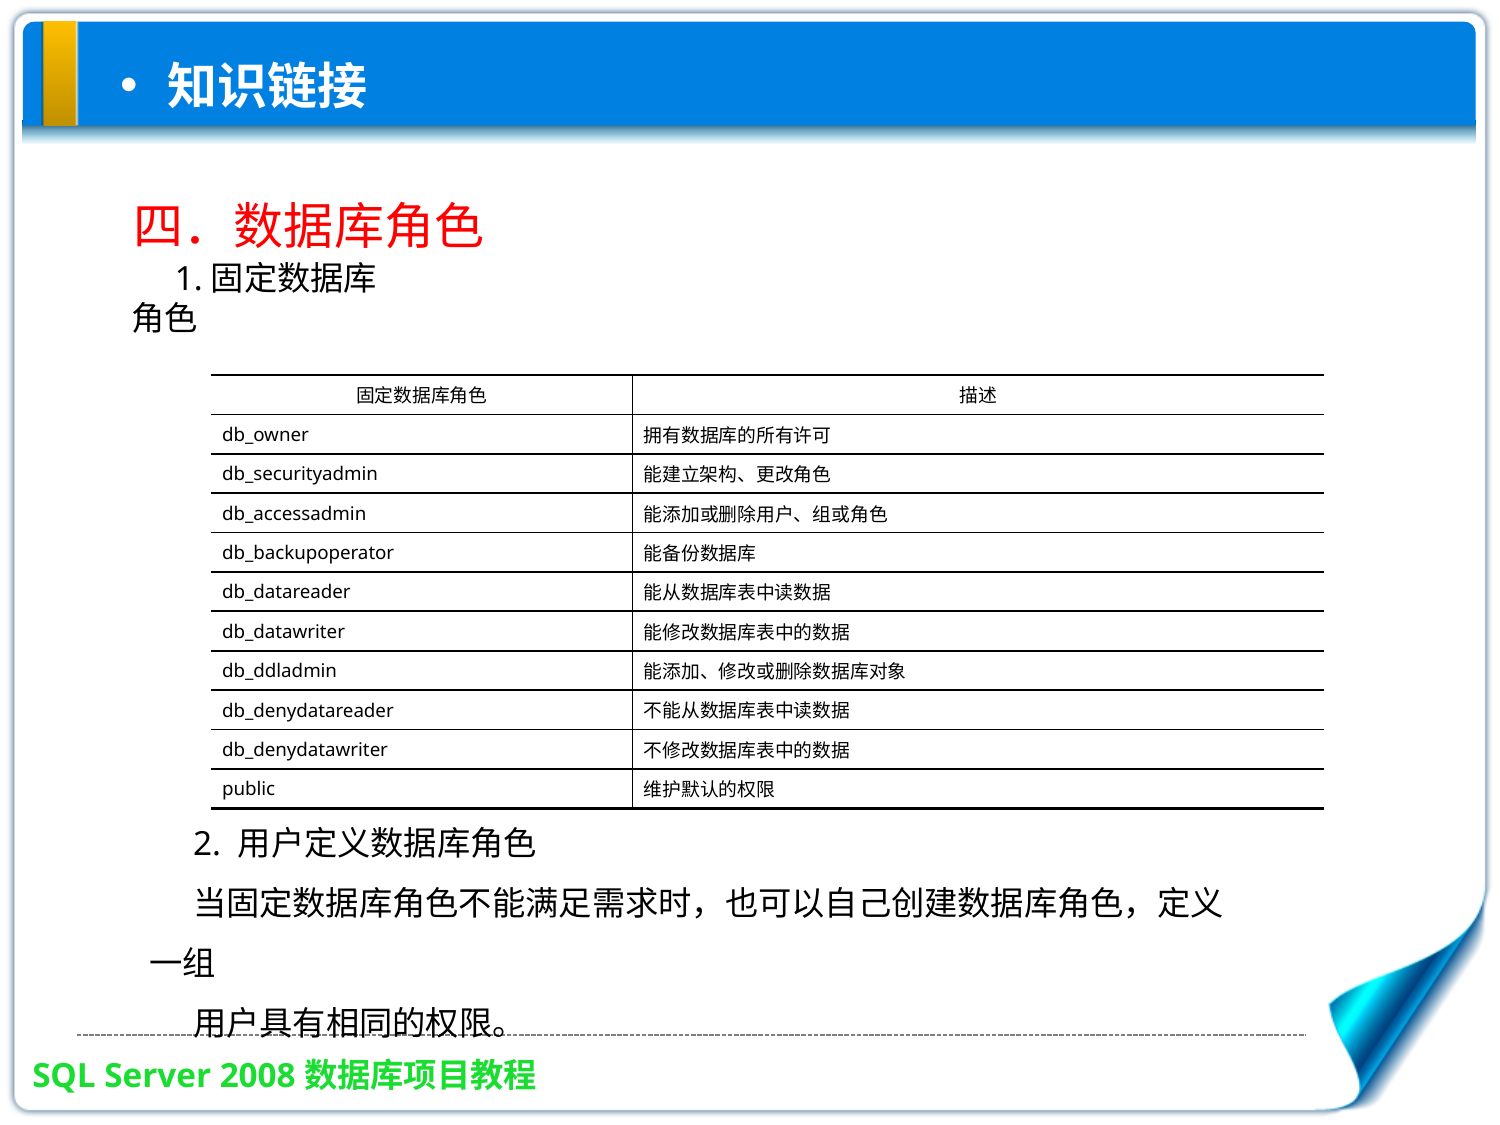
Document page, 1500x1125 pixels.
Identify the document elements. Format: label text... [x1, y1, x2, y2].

table_cell db_datareader [211, 573, 632, 610]
table_cell 拥有数据库的所有许可 [633, 415, 1324, 453]
text_box 四．数据库角色 [119, 187, 499, 263]
table_cell 能建立架构、更改角色 [633, 455, 1324, 492]
table_cell 能添加、修改或删除数据库对象 [633, 652, 1324, 689]
table_cell db_accessadmin [211, 494, 632, 532]
table_cell db_denydatareader [211, 691, 632, 729]
table_cell 不修改数据库表中的数据 [633, 730, 1324, 768]
table_cell db_backupoperator [211, 533, 632, 571]
table_header 描述 [633, 376, 1324, 414]
table_cell 能备份数据库 [633, 533, 1324, 571]
table_header 固定数据库角色 [211, 376, 632, 414]
table_cell db_denydatawriter [211, 730, 632, 768]
table_cell 能添加或删除用户、组或角色 [633, 494, 1324, 532]
text_box 1.固定数据库角色 [116, 269, 415, 325]
picture [0, 0, 1500, 1125]
table_cell 能修改数据库表中的数据 [633, 612, 1324, 650]
table_cell 能从数据库表中读数据 [633, 573, 1324, 610]
table_cell db_securityadmin [211, 455, 632, 492]
table_cell public [211, 770, 632, 807]
table_cell db_ddladmin [211, 652, 632, 689]
text_box 知识链接 [105, 46, 680, 122]
table_cell db_owner [211, 415, 632, 453]
table_cell 维护默认的权限 [633, 770, 1324, 807]
table_cell db_datawriter [211, 612, 632, 650]
table_cell 不能从数据库表中读数据 [633, 691, 1324, 729]
text_box 2. 用户定义数据库角色 当固定数据库角色不能满足需求时，也可以自己创建数据库角色，定义一组 用户具有相同的权限。 [134, 844, 1262, 1020]
